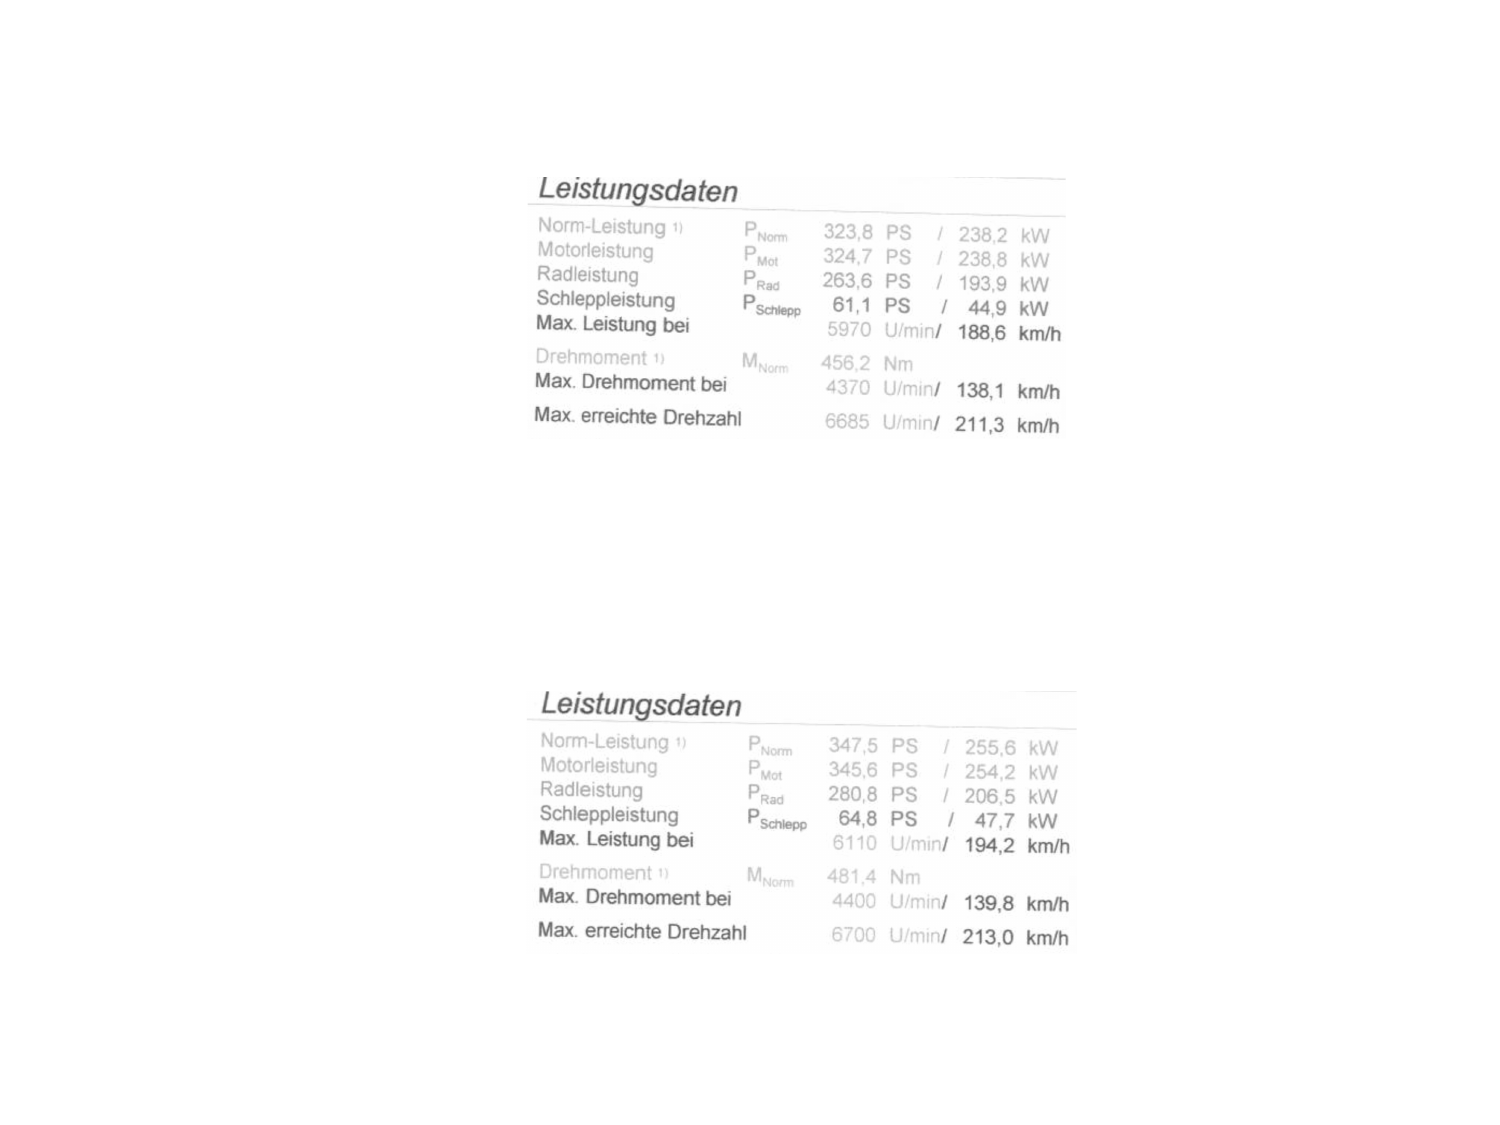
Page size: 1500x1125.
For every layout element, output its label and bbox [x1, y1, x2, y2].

picture [665, 38, 934, 1098]
